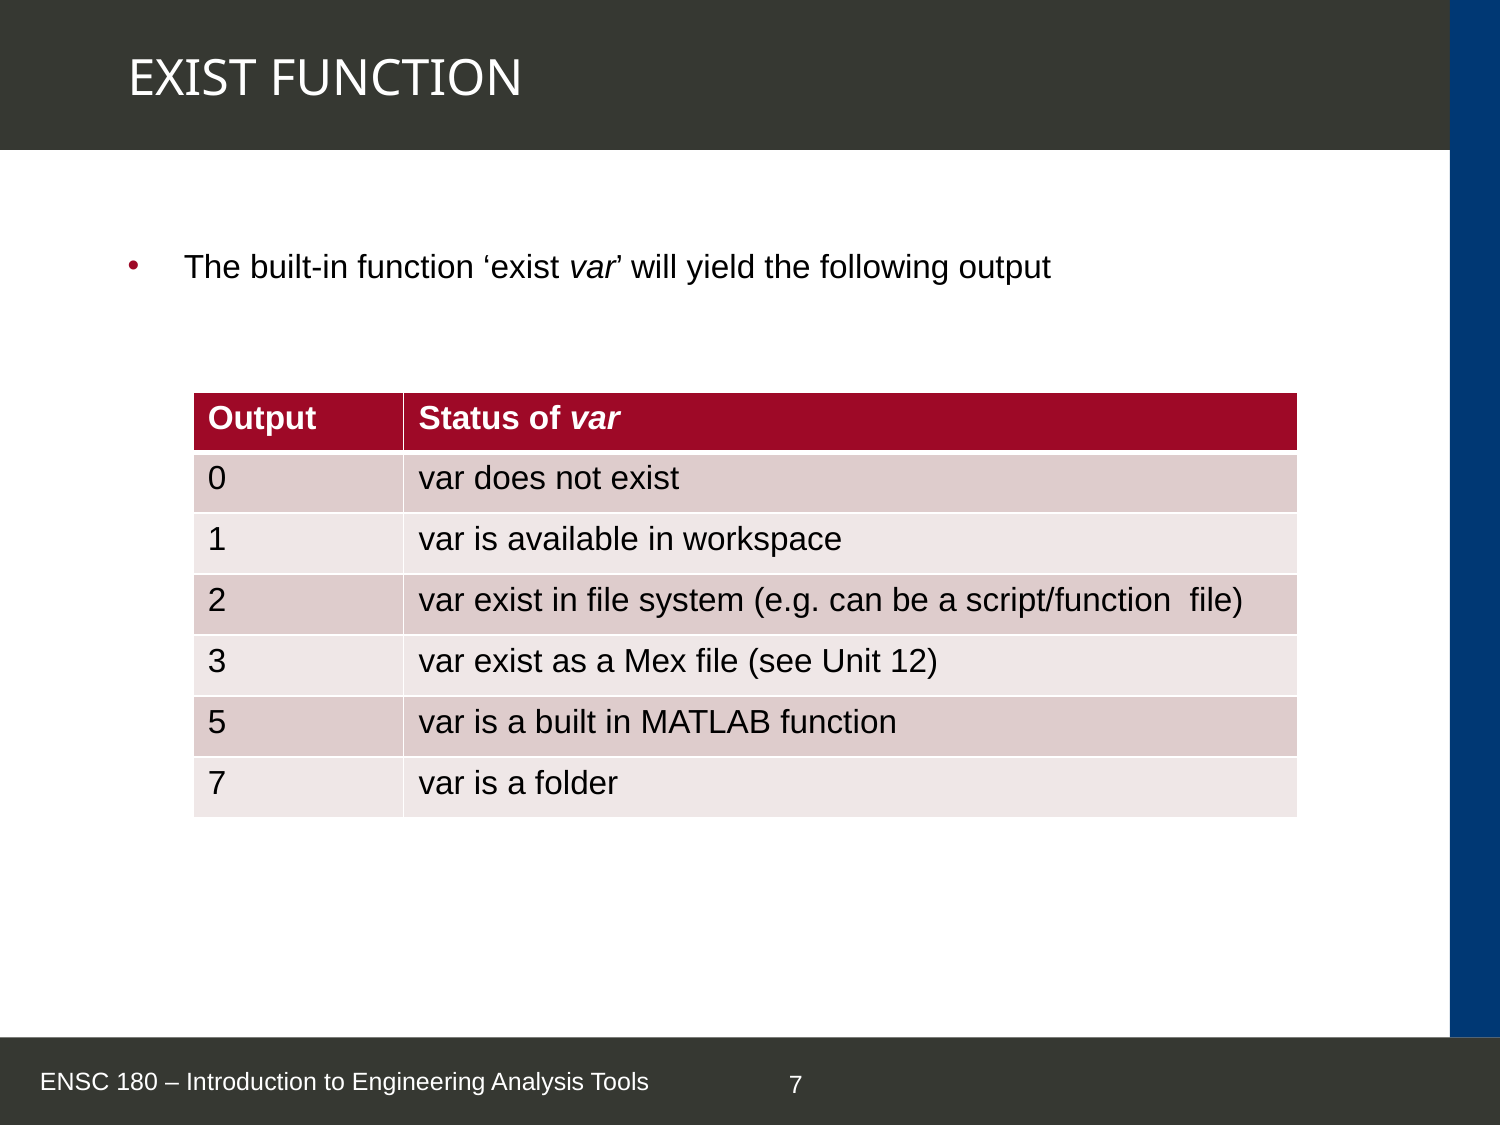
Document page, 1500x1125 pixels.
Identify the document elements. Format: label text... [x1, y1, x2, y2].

table_cell 7 [194, 758, 403, 817]
table_cell 1 [194, 514, 403, 573]
list The built-in function ‘exist var’ will yield the following output [112, 237, 1388, 1029]
table_cell 5 [194, 697, 403, 756]
footer ENSC 180 – Introduction to Engineering Analysis Tools [24, 1057, 740, 1113]
table_cell var exist in file system (e.g. can be a script/function file) [404, 575, 1297, 634]
table_cell var is a folder [404, 758, 1297, 817]
table_cell 0 [194, 455, 403, 512]
table_header Output [194, 393, 403, 450]
table_header Status of var [404, 393, 1297, 450]
table_cell 3 [194, 636, 403, 695]
table_cell var does not exist [404, 455, 1297, 512]
table_cell var exist as a Mex file (see Unit 12) [404, 636, 1297, 695]
table_cell 2 [194, 575, 403, 634]
title EXIST FUNCTION [112, 37, 1450, 138]
table_cell var is a built in MATLAB function [404, 697, 1297, 756]
table_cell var is available in workspace [404, 514, 1297, 573]
